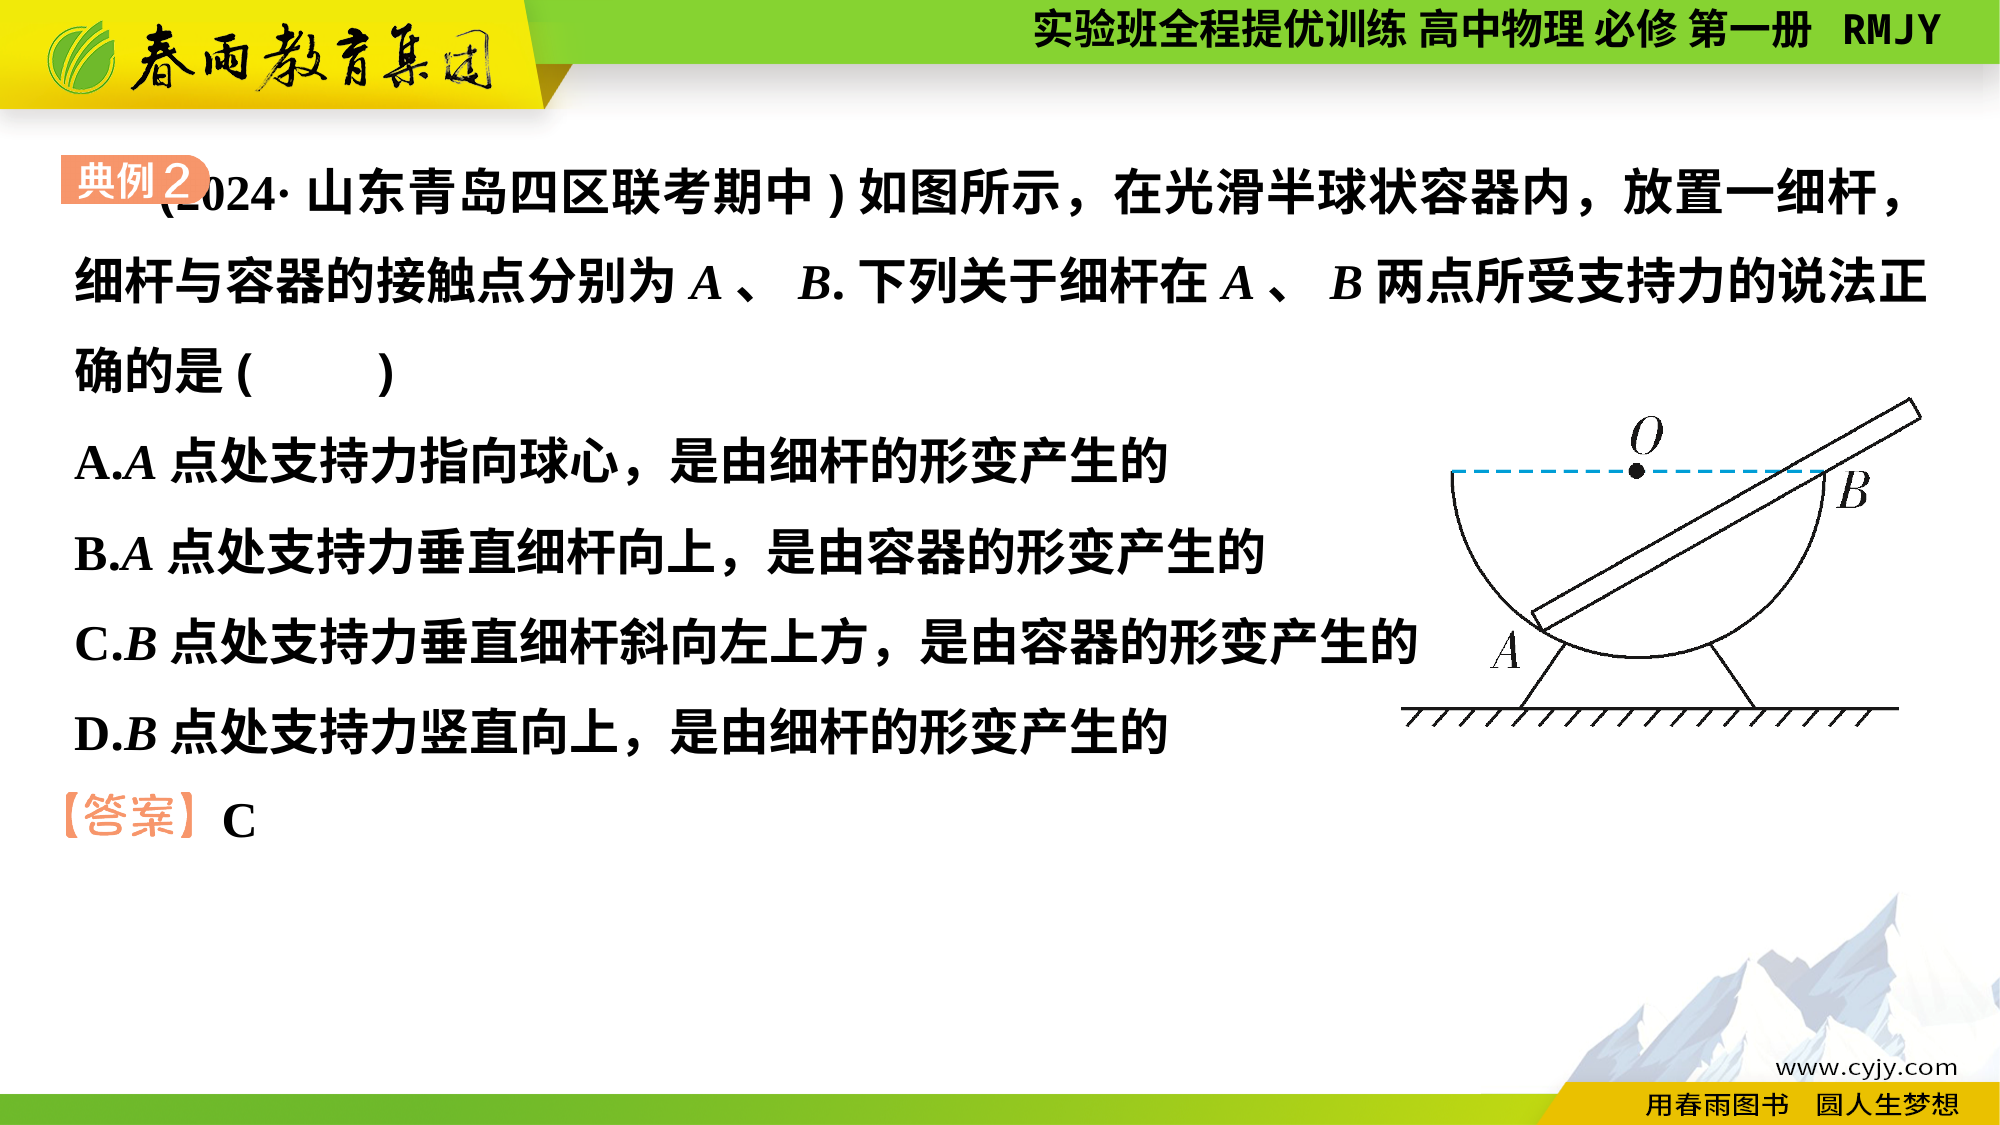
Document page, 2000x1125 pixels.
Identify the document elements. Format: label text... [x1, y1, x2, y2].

picture [0, 0, 2000, 1125]
text_box C [206, 780, 273, 856]
list (2024·山东青岛四区联考期中)如图所示，在光滑半球状容器内，放置一细杆，细杆与容器的接触点分别为A、B.下列关于细杆在A、B两点所受支持力的说法正确的是( ) A.A点处支持力指向球心，是由细杆的形变产生的 B.A点处支持力垂直细杆向上，是由容器的形变产生的 C.B点处支持力垂直细杆斜向左上方，是由容器的形变产生的 D.B点处支持力竖直向上，是由细杆的形变产生的 [59, 122, 1944, 774]
